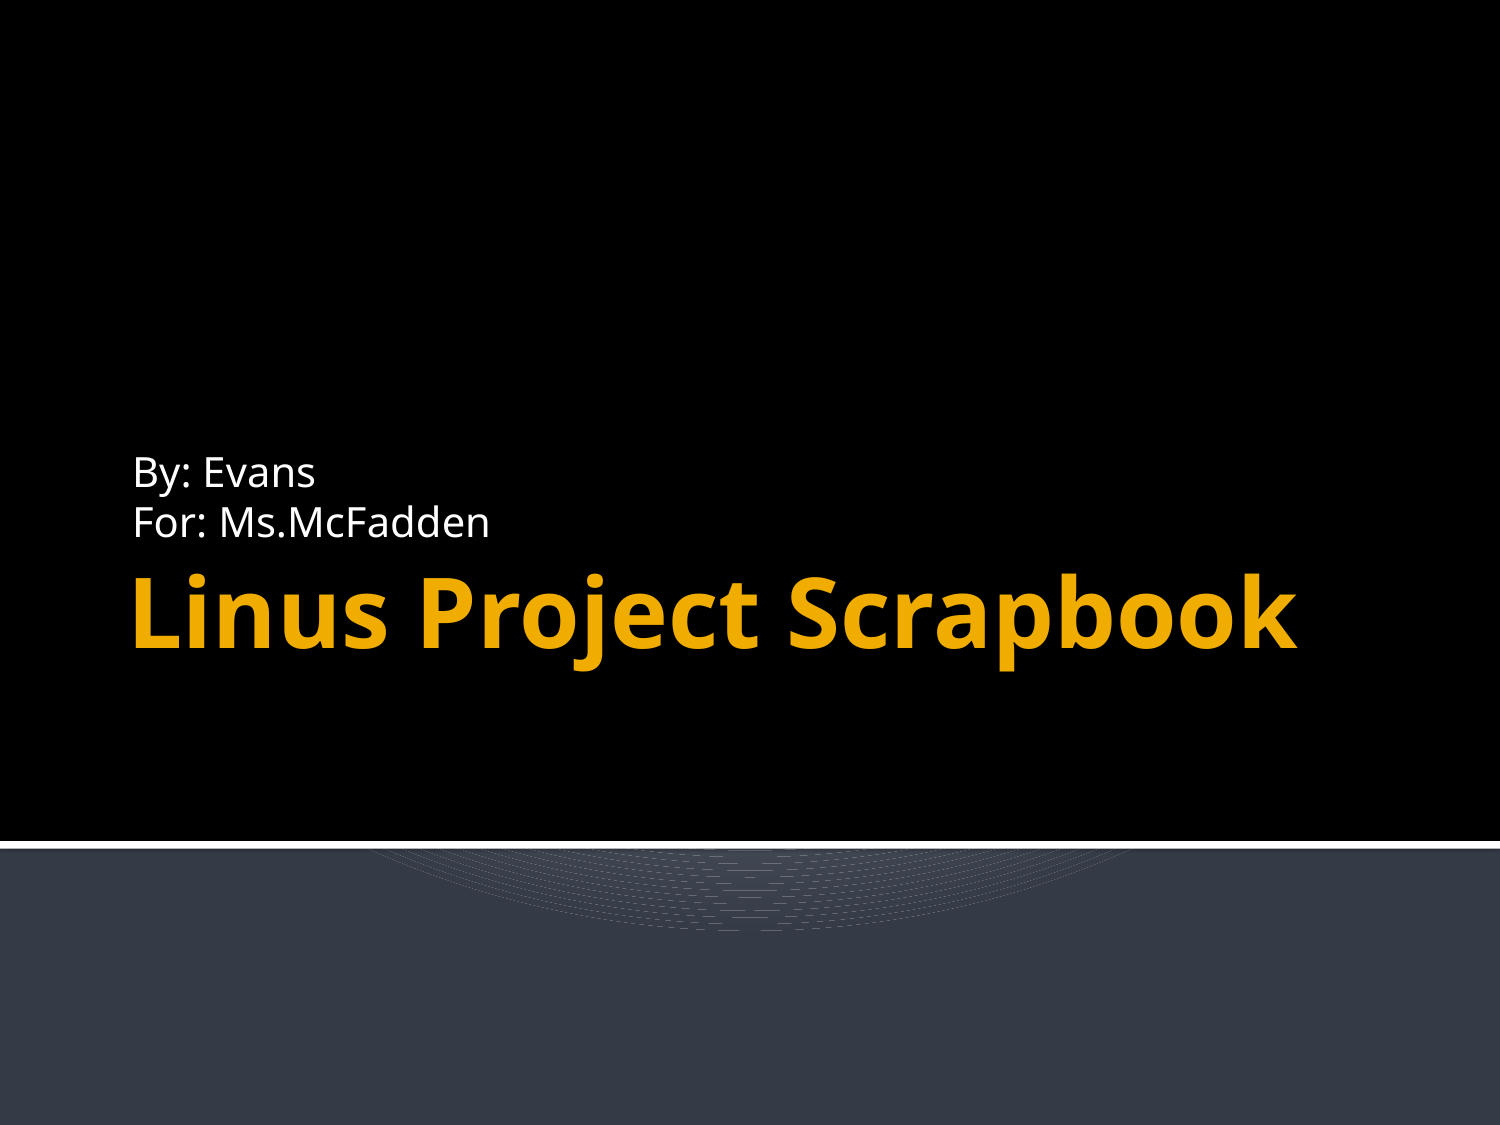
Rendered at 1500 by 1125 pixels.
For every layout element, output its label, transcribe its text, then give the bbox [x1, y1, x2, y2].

subtitle By: Evans For: Ms.McFadden [112, 299, 1438, 546]
title Linus Project Scrapbook [112, 550, 1438, 825]
